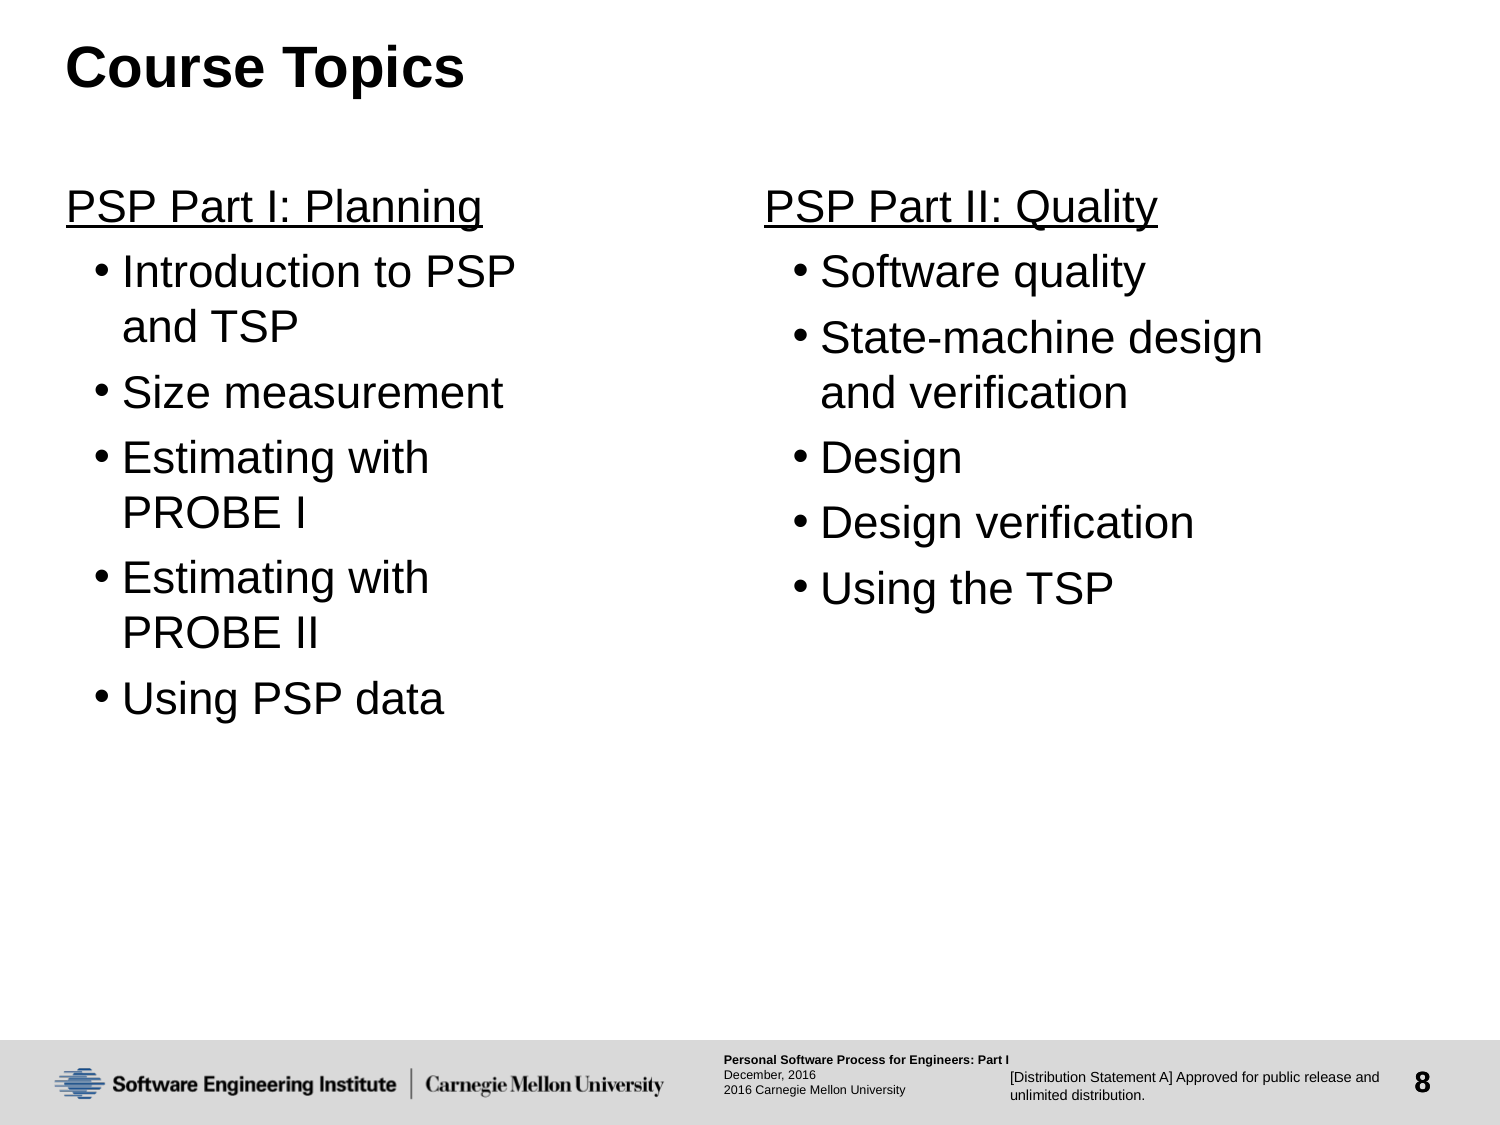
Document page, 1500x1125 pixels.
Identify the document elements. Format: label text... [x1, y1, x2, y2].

title Course Topics [65, 37, 1313, 148]
picture [46, 1061, 673, 1104]
list PSP Part II: Quality Software quality State-machine design and verification Design Design verification Using the TSP [764, 176, 1432, 891]
list PSP Part I: Planning Introduction to PSP and TSP Size measurement Estimating with PROBE I Estimating with PROBE II Using PSP data [65, 176, 738, 891]
